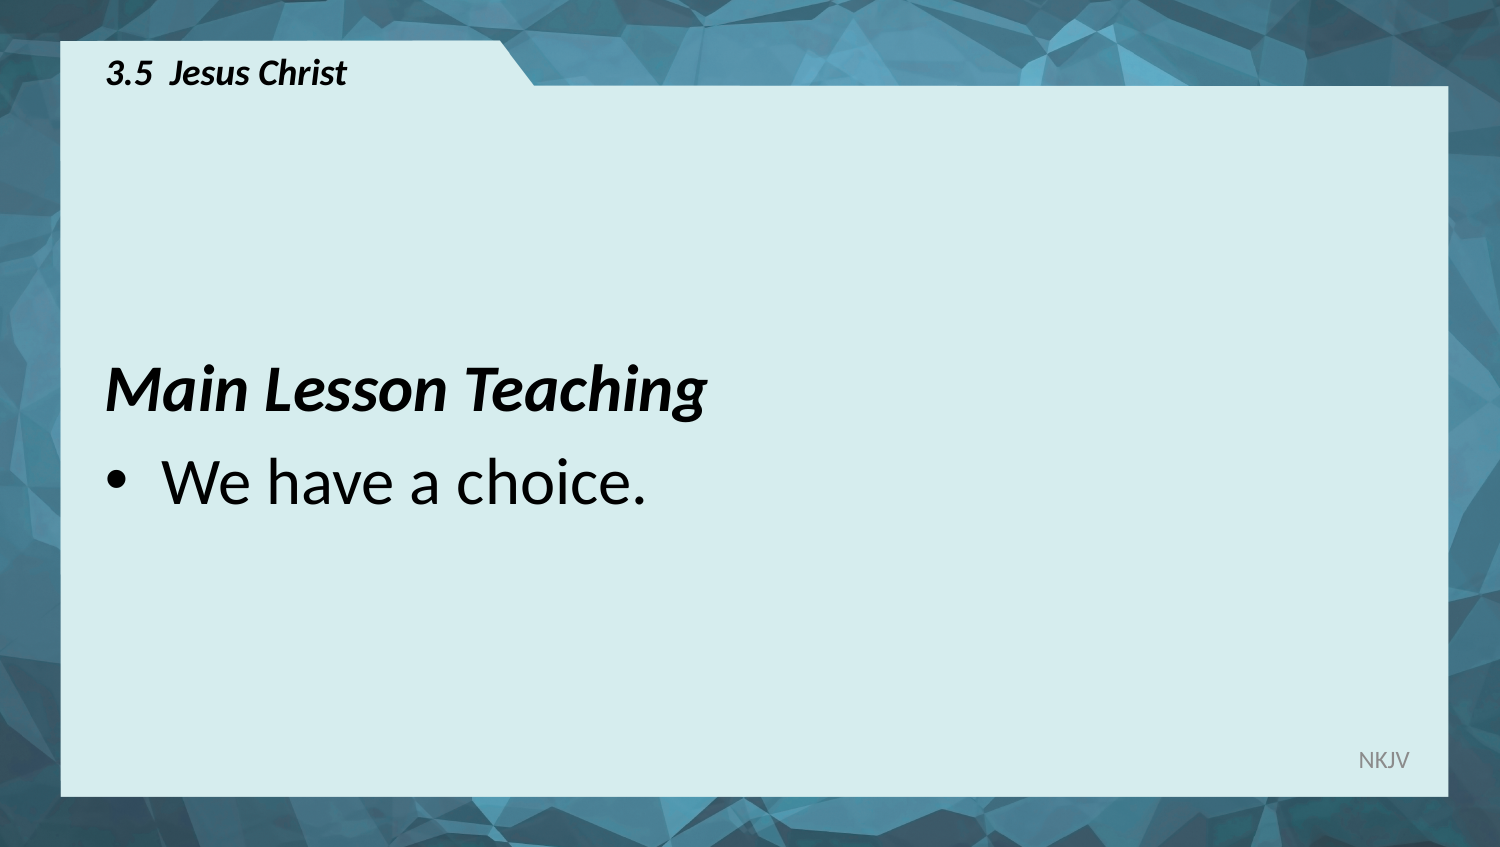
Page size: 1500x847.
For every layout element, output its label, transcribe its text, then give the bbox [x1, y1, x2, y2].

list Main Lesson Teaching We have a choice. [89, 141, 1403, 722]
title 3.5 Jesus Christ [89, 33, 1420, 108]
picture [0, 0, 1500, 847]
footer NKJV [950, 736, 1425, 782]
